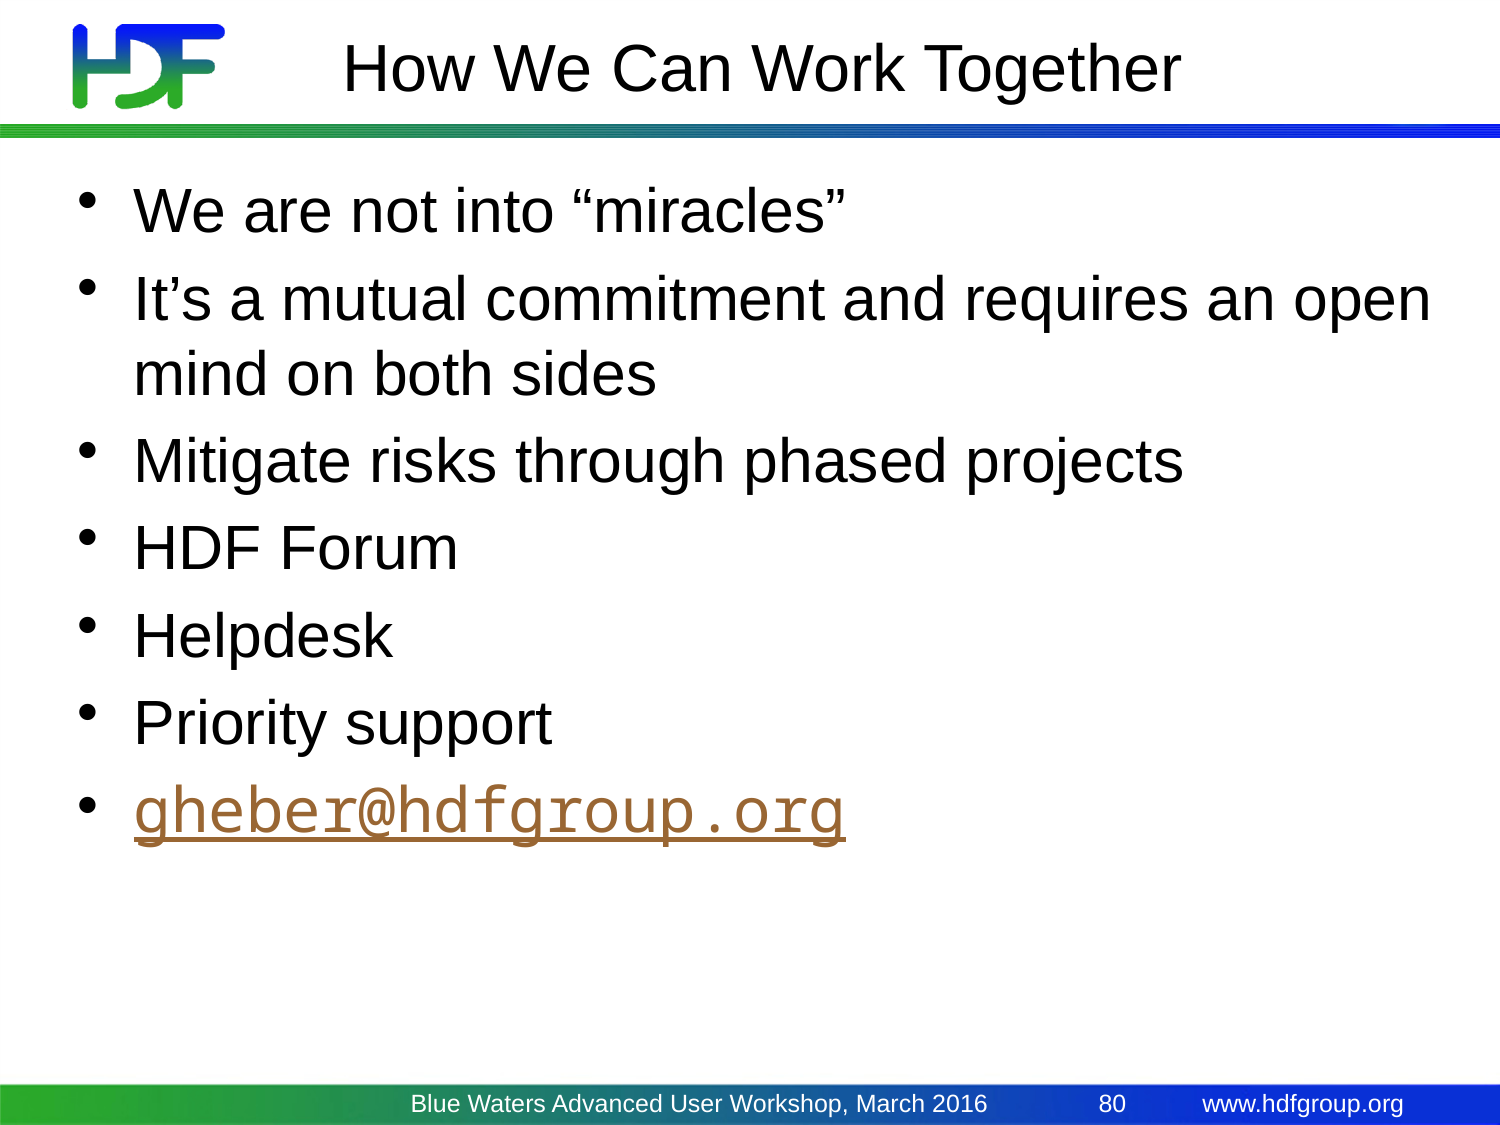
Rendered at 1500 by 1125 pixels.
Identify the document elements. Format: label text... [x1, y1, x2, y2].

picture [0, 0, 1500, 1125]
footer Blue Waters Advanced User Workshop, March 2016 [374, 1087, 1026, 1125]
list We are not into “miracles” It’s a mutual commitment and requires an open mind on both sides Mitigate risks through phased projects HDF Forum Helpdesk Priority support gheber@hdfgroup.org [62, 162, 1450, 1063]
slide_number 80 [1049, 1087, 1176, 1125]
title How We Can Work Together [187, 24, 1338, 113]
